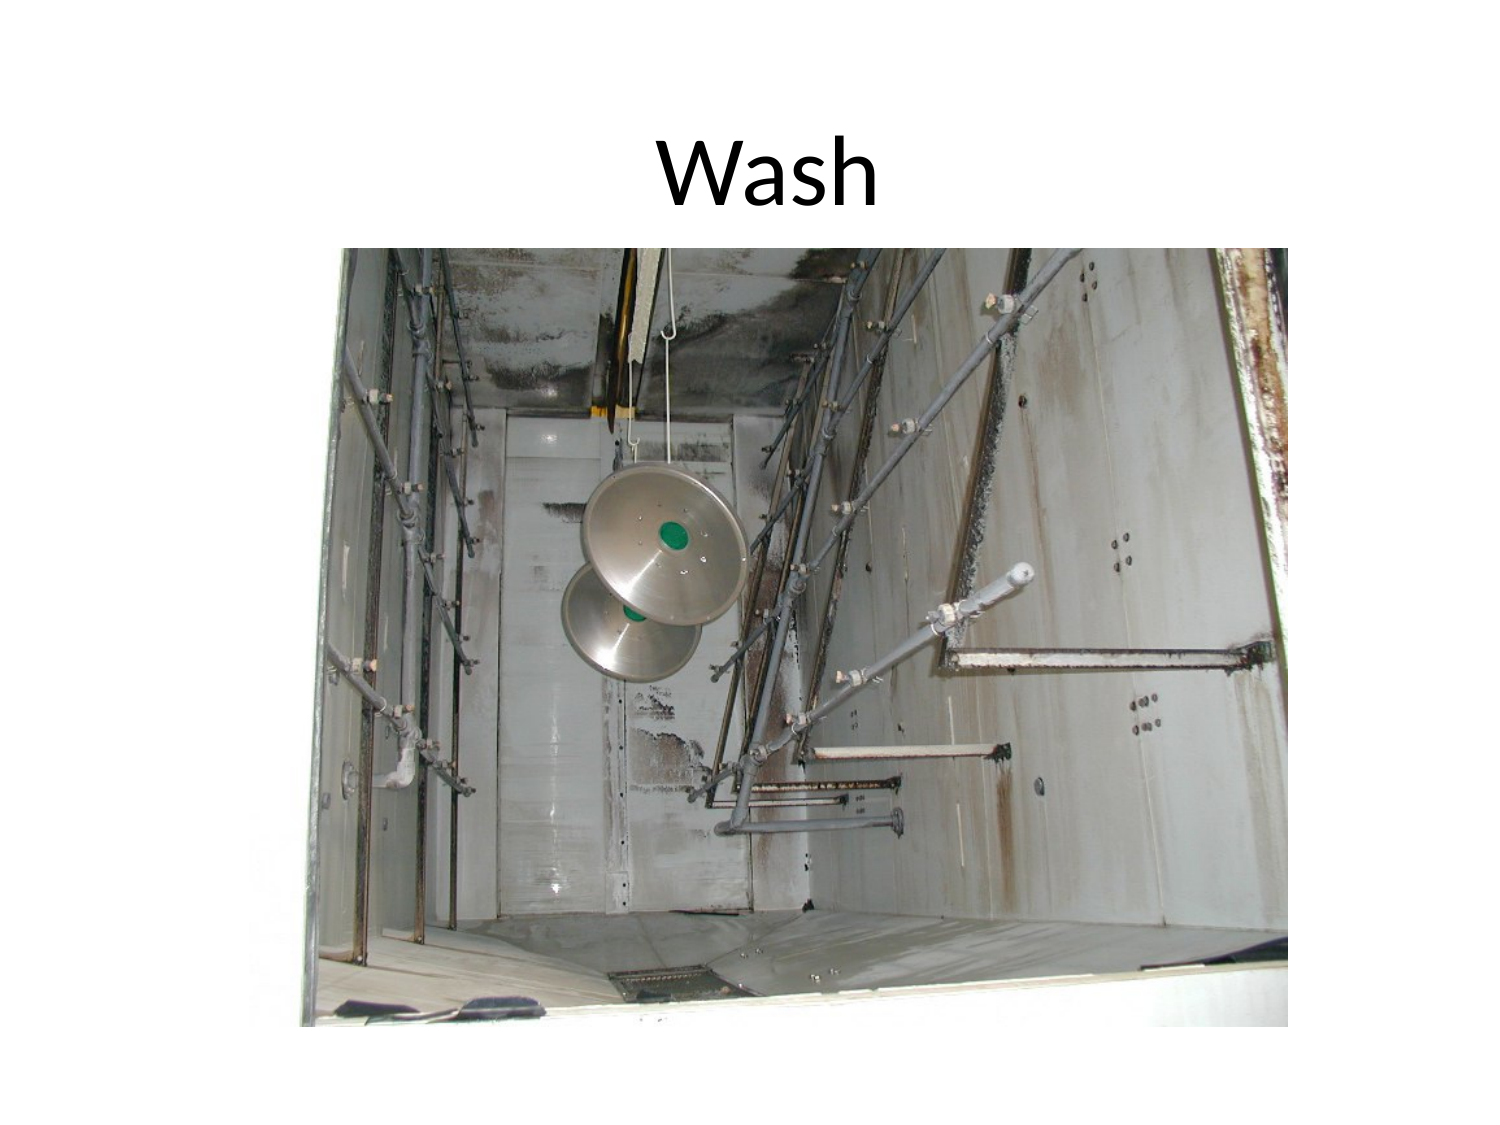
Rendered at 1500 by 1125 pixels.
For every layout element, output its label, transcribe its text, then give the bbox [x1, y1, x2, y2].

text_box Wash [287, 98, 1250, 246]
picture [249, 247, 1288, 1027]
